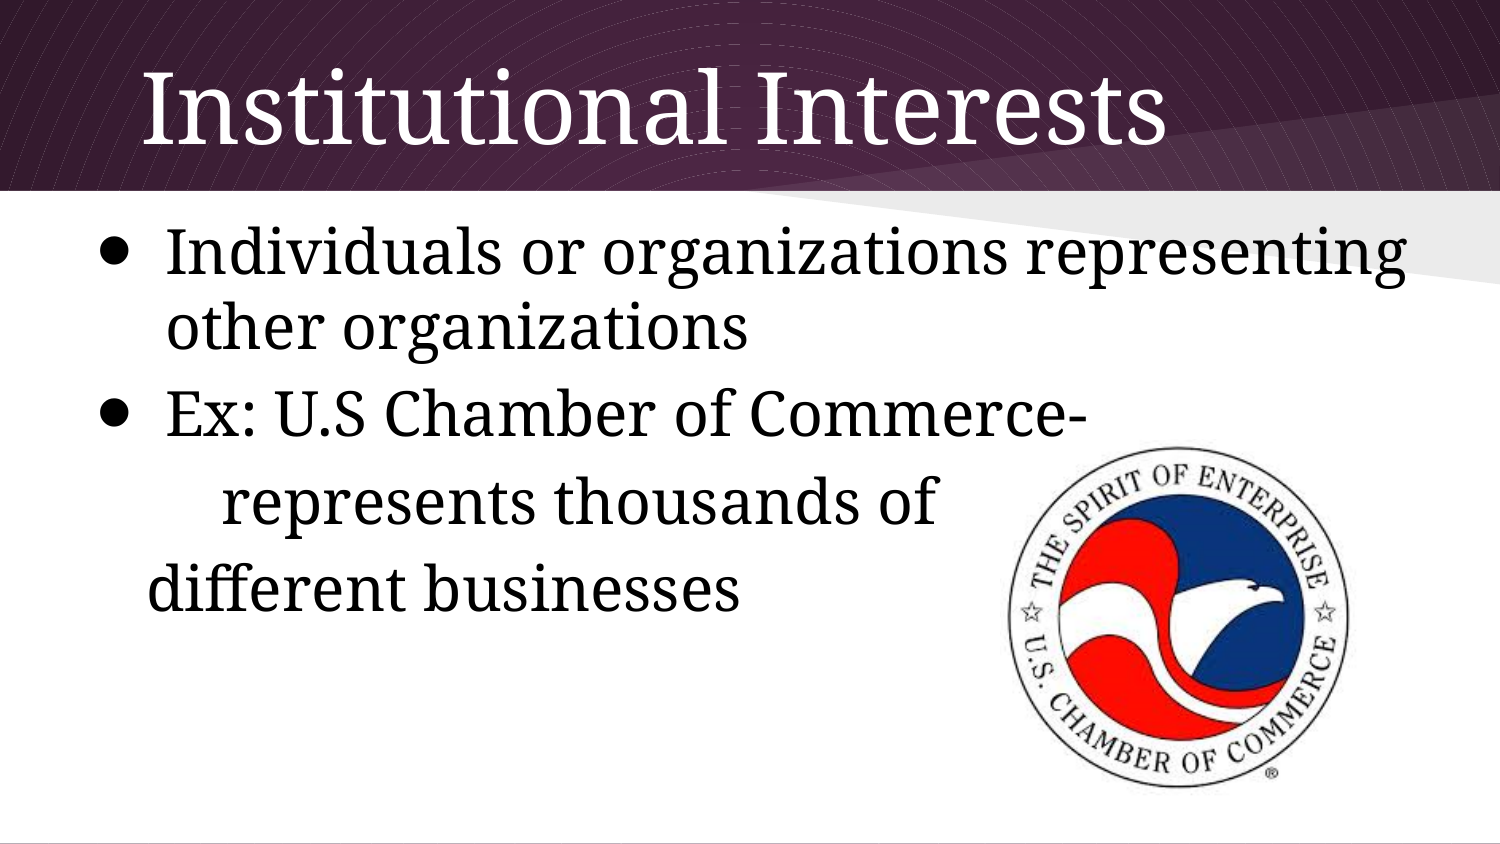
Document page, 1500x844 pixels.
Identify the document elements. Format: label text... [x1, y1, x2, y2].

title Institutional Interests [75, 33, 1425, 175]
list Individuals or organizations representing other organizations Ex: U.S Chamber of Commerce- represents thousands of different businesses [75, 196, 1425, 808]
picture [1000, 439, 1358, 797]
